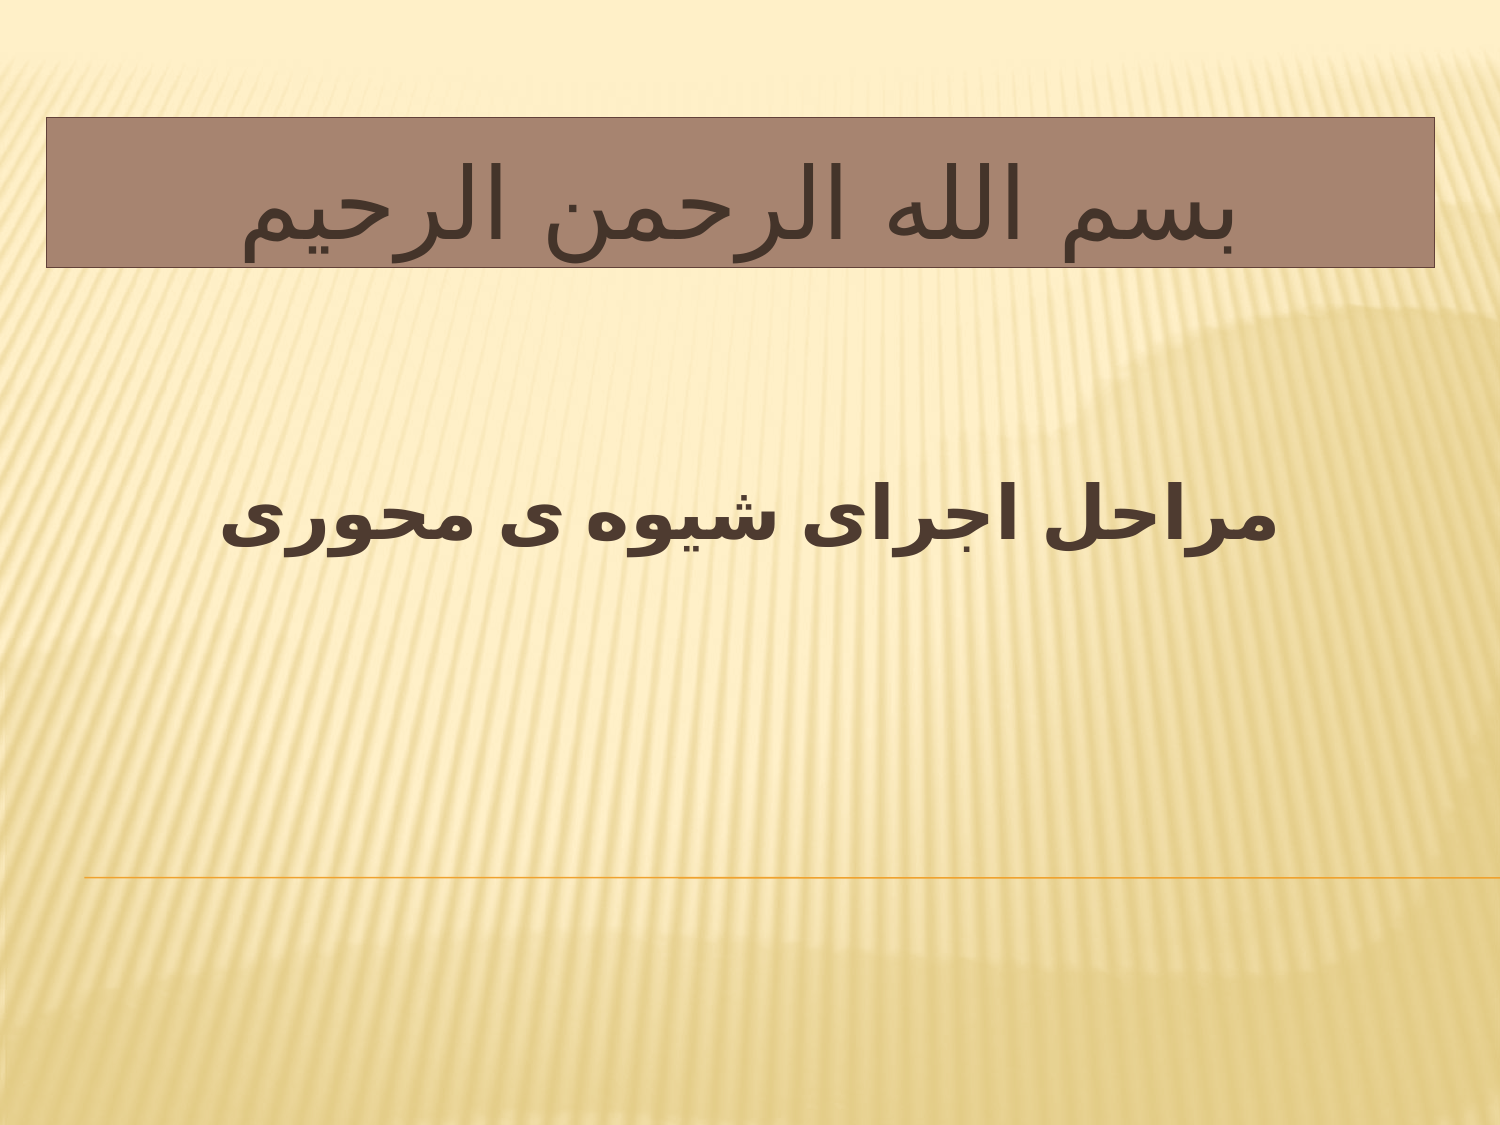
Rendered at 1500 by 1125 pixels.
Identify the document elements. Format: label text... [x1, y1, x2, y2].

title مراحل اجرای شیوه ی محوری [46, 457, 1435, 658]
subtitle بسم الله الرحمن الرحیم [46, 117, 1435, 268]
